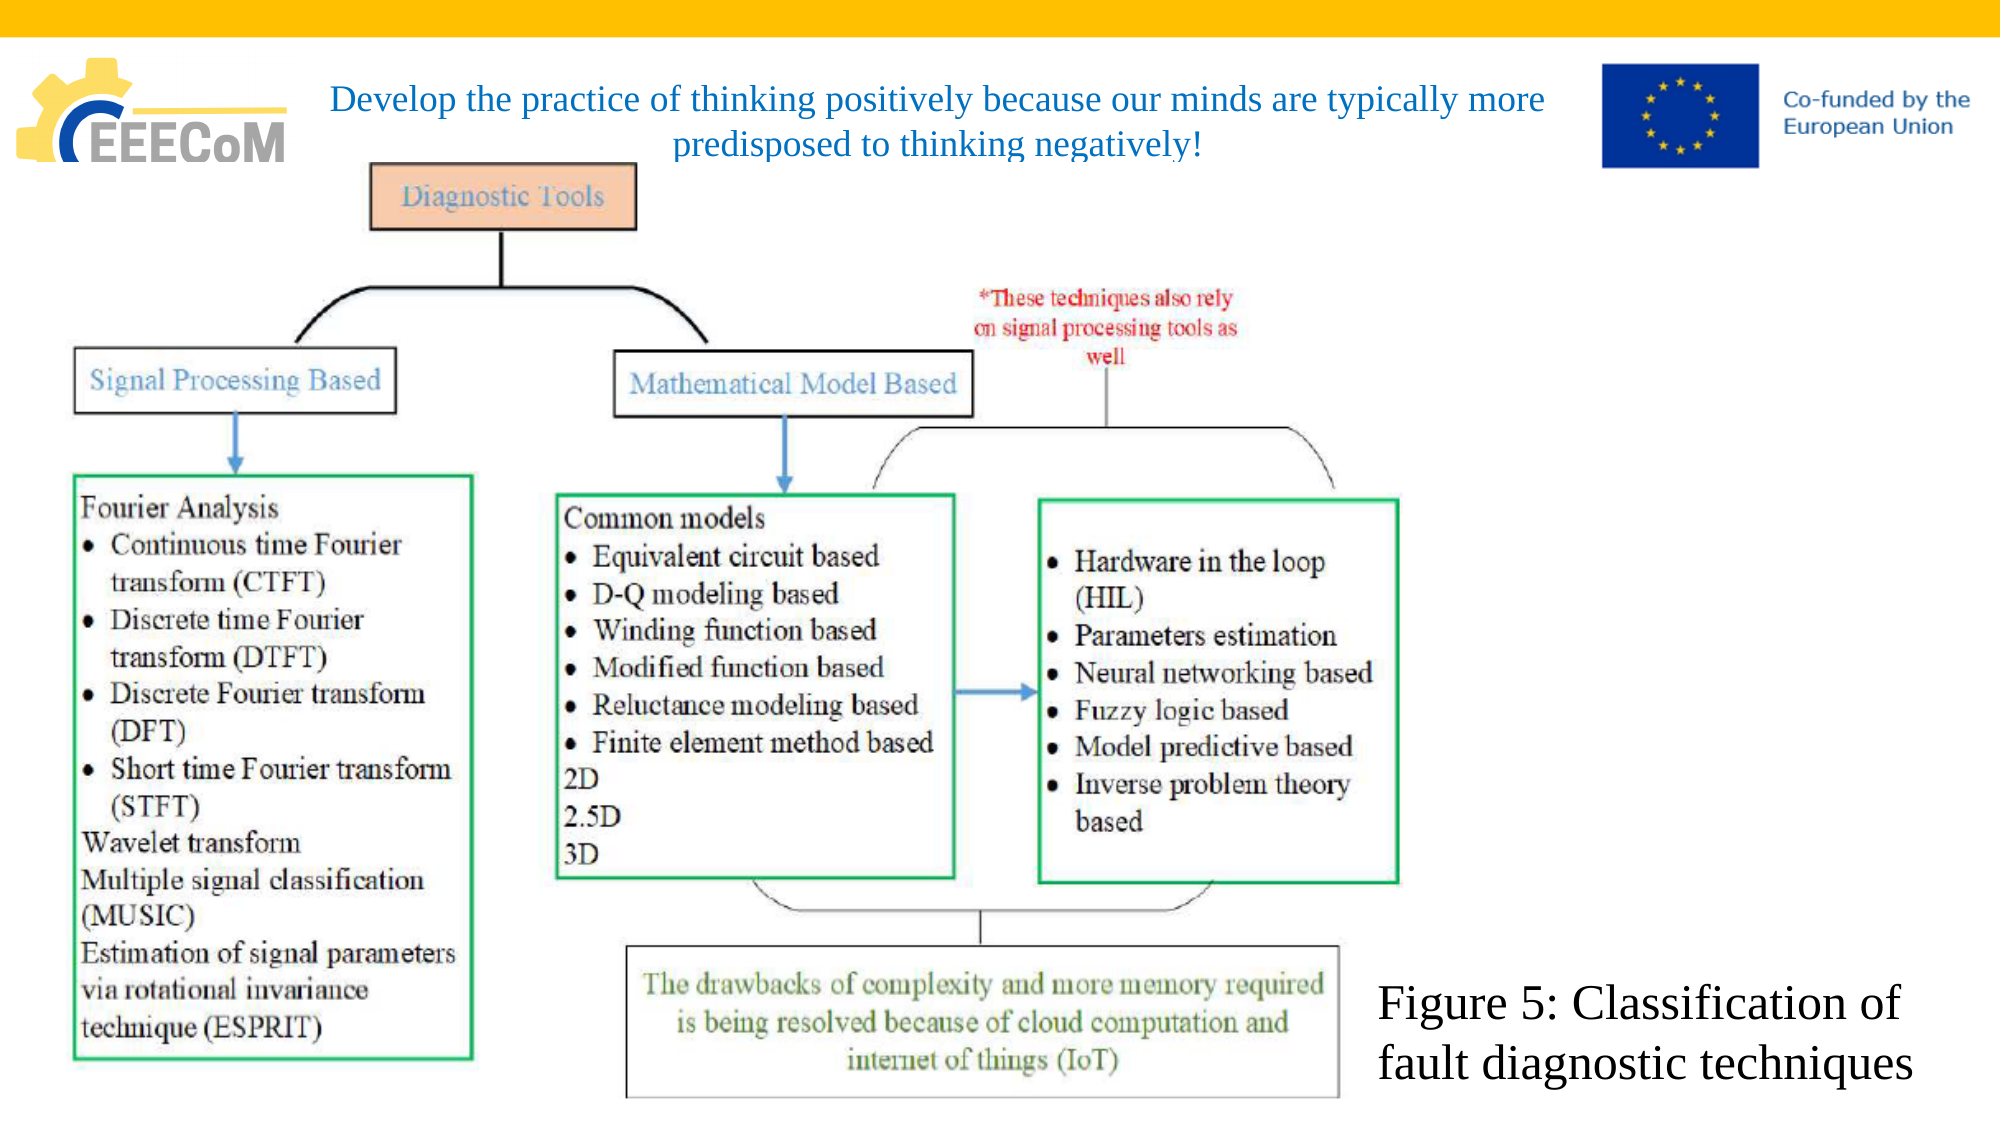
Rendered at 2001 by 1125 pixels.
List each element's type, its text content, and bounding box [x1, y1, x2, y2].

picture [1595, 46, 2000, 181]
title Develop the practice of thinking positively because our minds are typically more predisposed to thinking negatively! [312, 37, 1565, 201]
picture [7, 50, 1418, 1125]
text_box Figure 5: Classification of fault diagnostic techniques [1421, 962, 1938, 1098]
